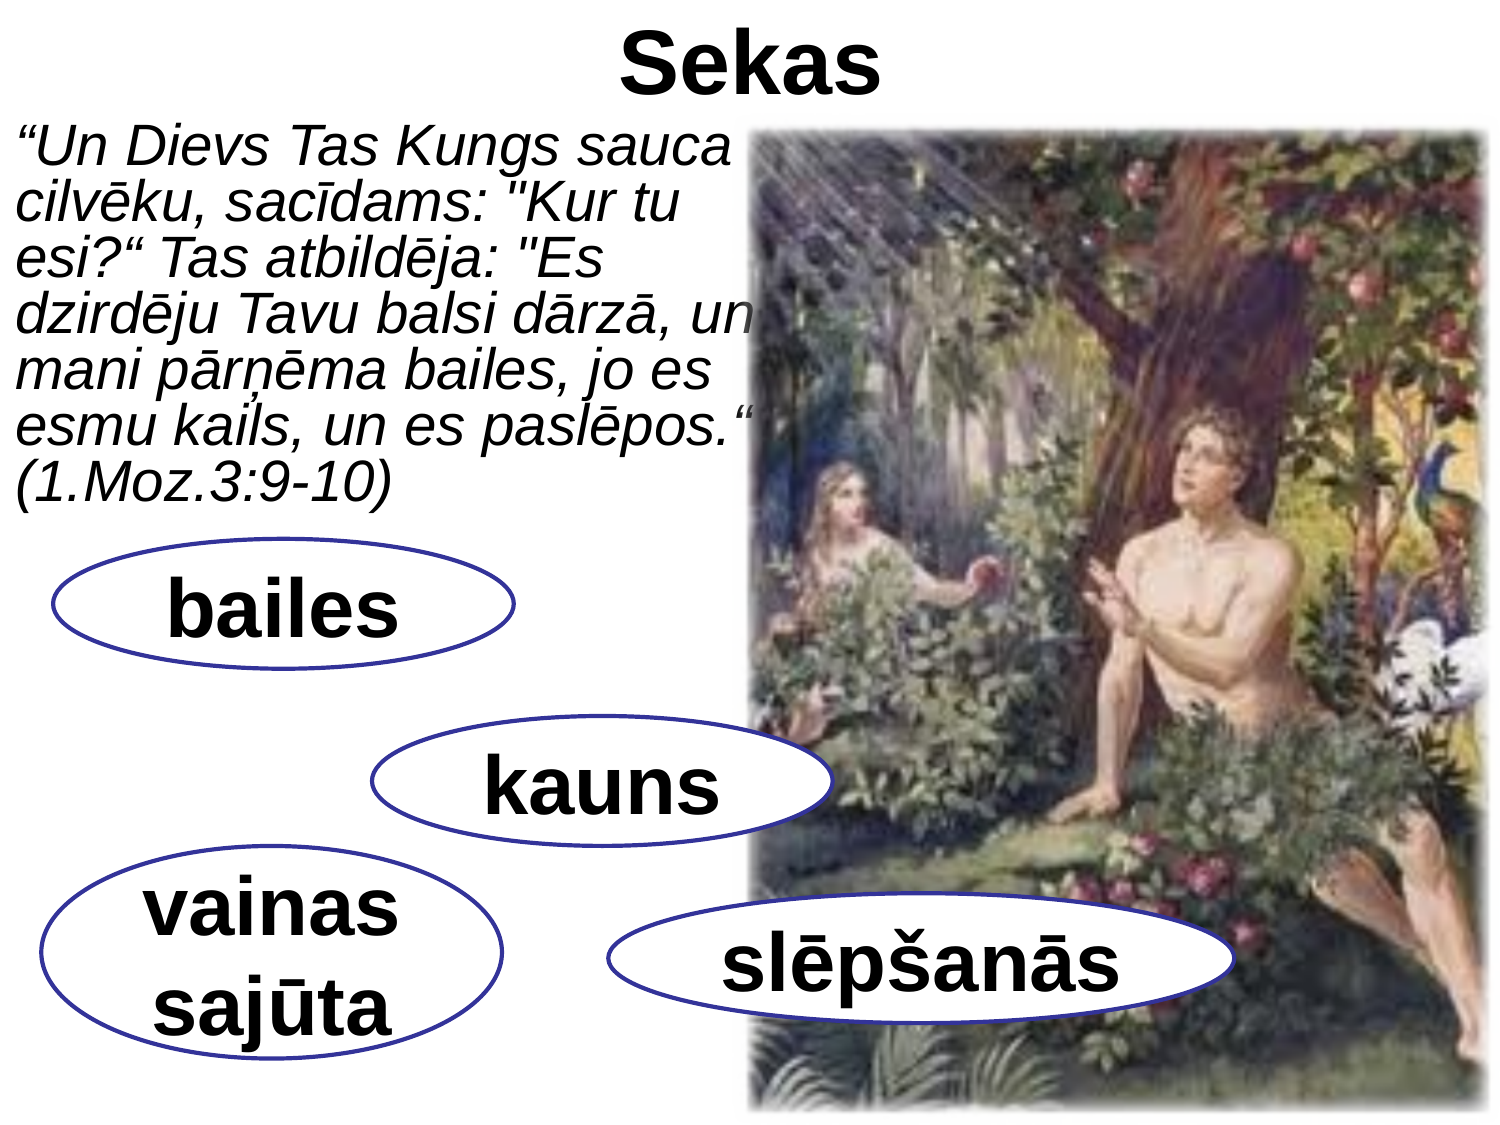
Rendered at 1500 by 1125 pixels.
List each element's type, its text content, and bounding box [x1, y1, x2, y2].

text_box slēpšanās [606, 905, 727, 1012]
text_box bailes [51, 536, 516, 671]
picture [732, 113, 1500, 1125]
list “Un Dievs Tas Kungs sauca cilvēku, sacīdams: "Kur tu esi?“ Tas atbildēja: "Es dzirdēju Tavu balsi dārzā, un mani pārņēma bailes, jo es esmu kails, un es paslēpos.“ (1.Moz.3:9-10) [0, 113, 730, 498]
title Sekas [2, 0, 1500, 113]
text_box vainas sajūta [39, 843, 505, 1061]
text_box kauns [369, 713, 727, 849]
